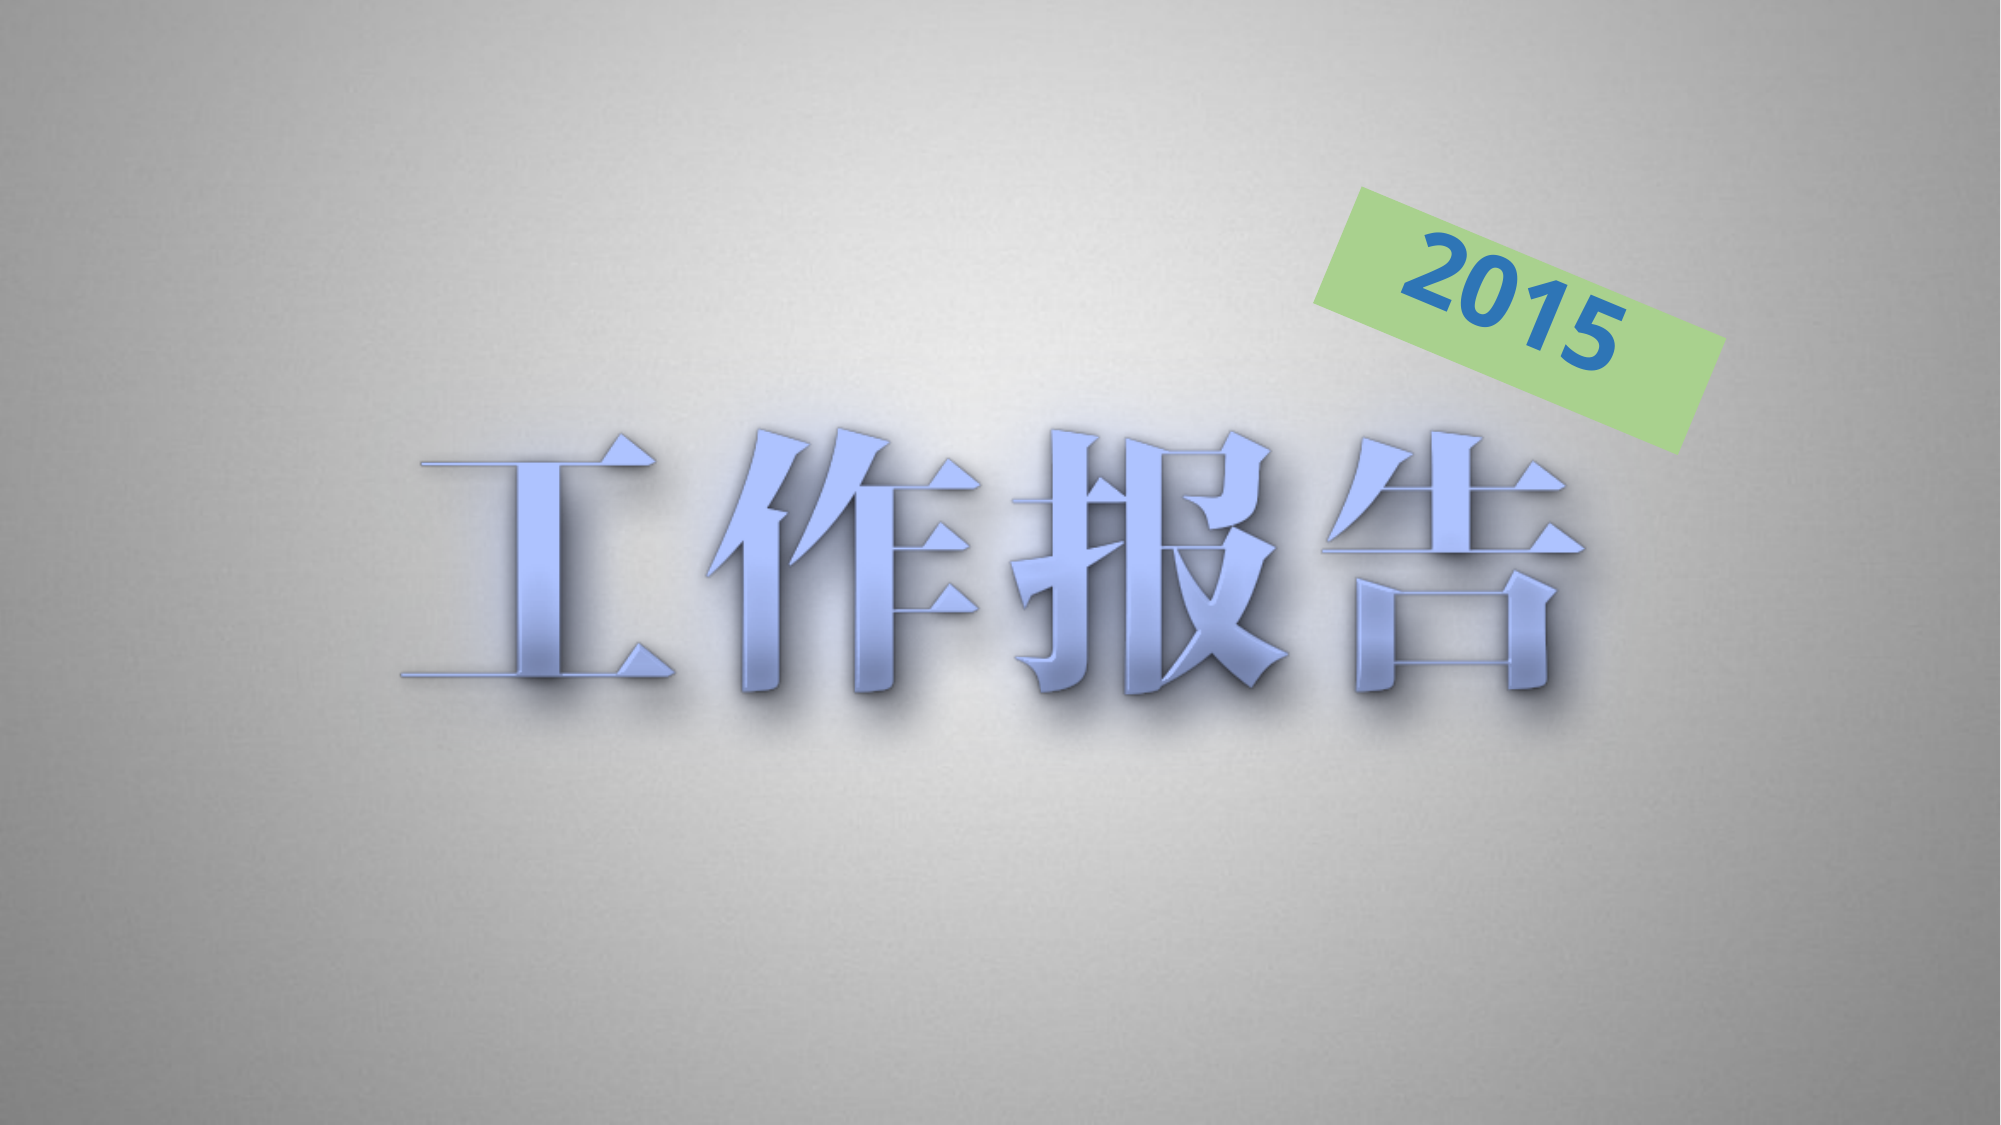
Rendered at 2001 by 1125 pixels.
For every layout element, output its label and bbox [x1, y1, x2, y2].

text_box [1323, 248, 1751, 386]
picture [0, 0, 2001, 1125]
